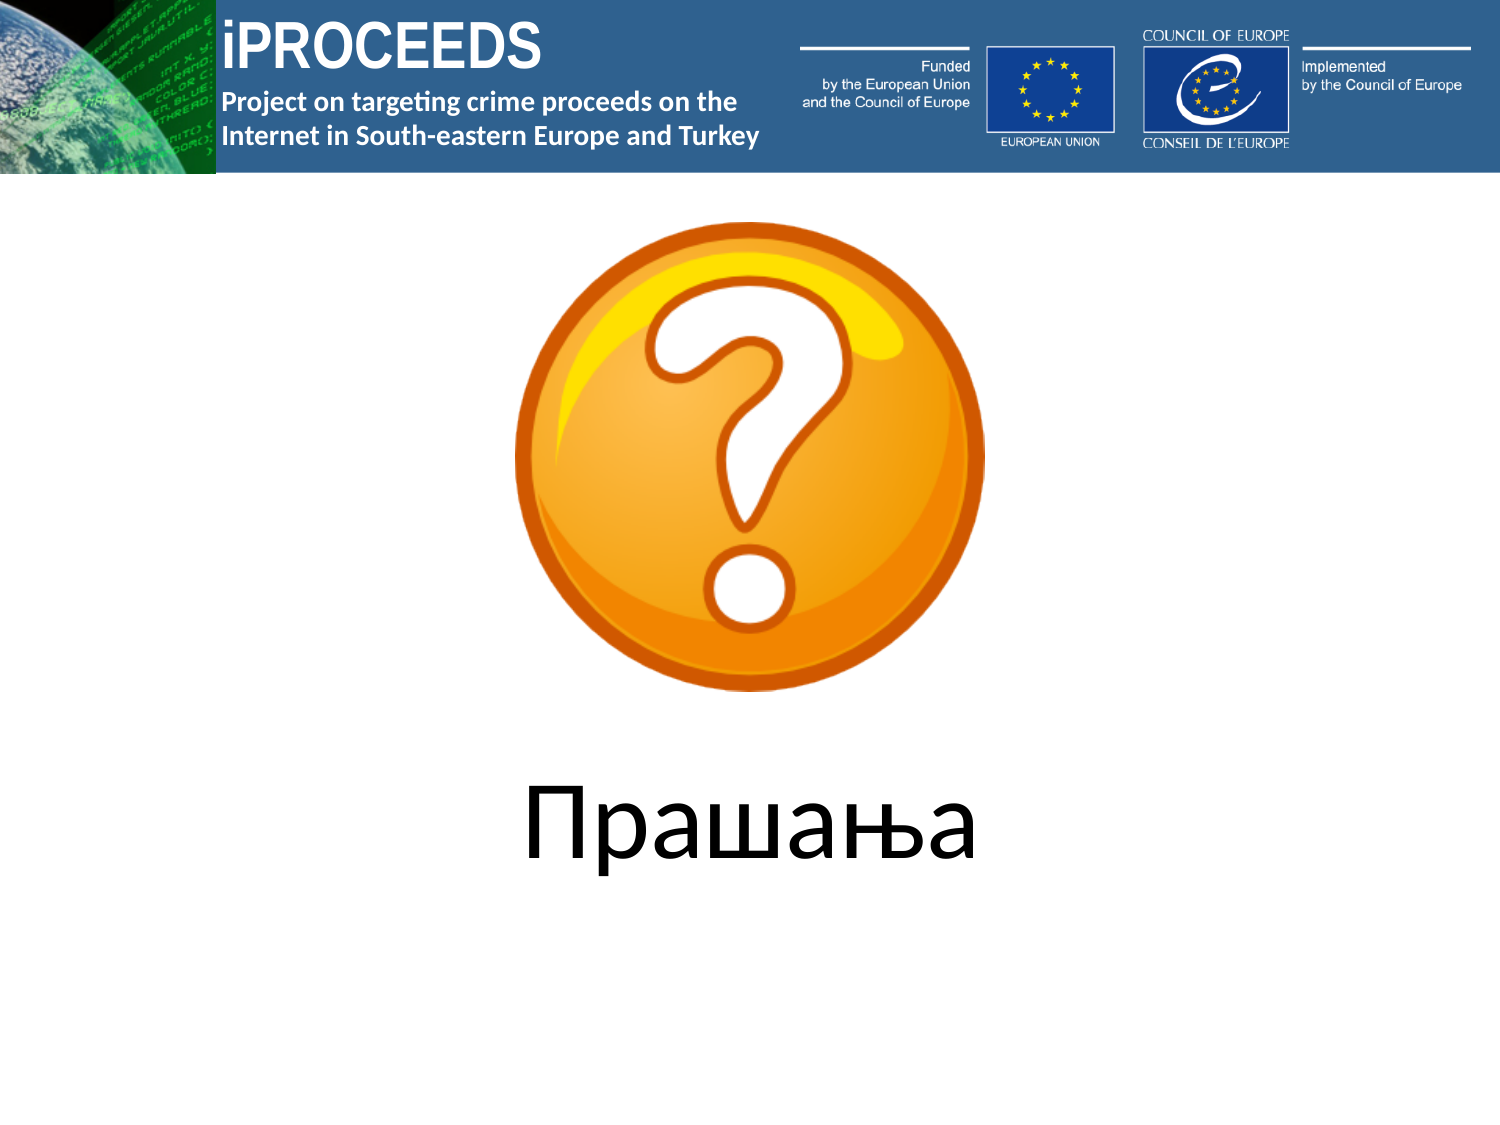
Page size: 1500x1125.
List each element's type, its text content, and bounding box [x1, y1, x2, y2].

picture [800, 30, 1471, 148]
picture [0, 0, 216, 174]
text_box Прашања [506, 738, 996, 888]
picture [515, 222, 985, 692]
